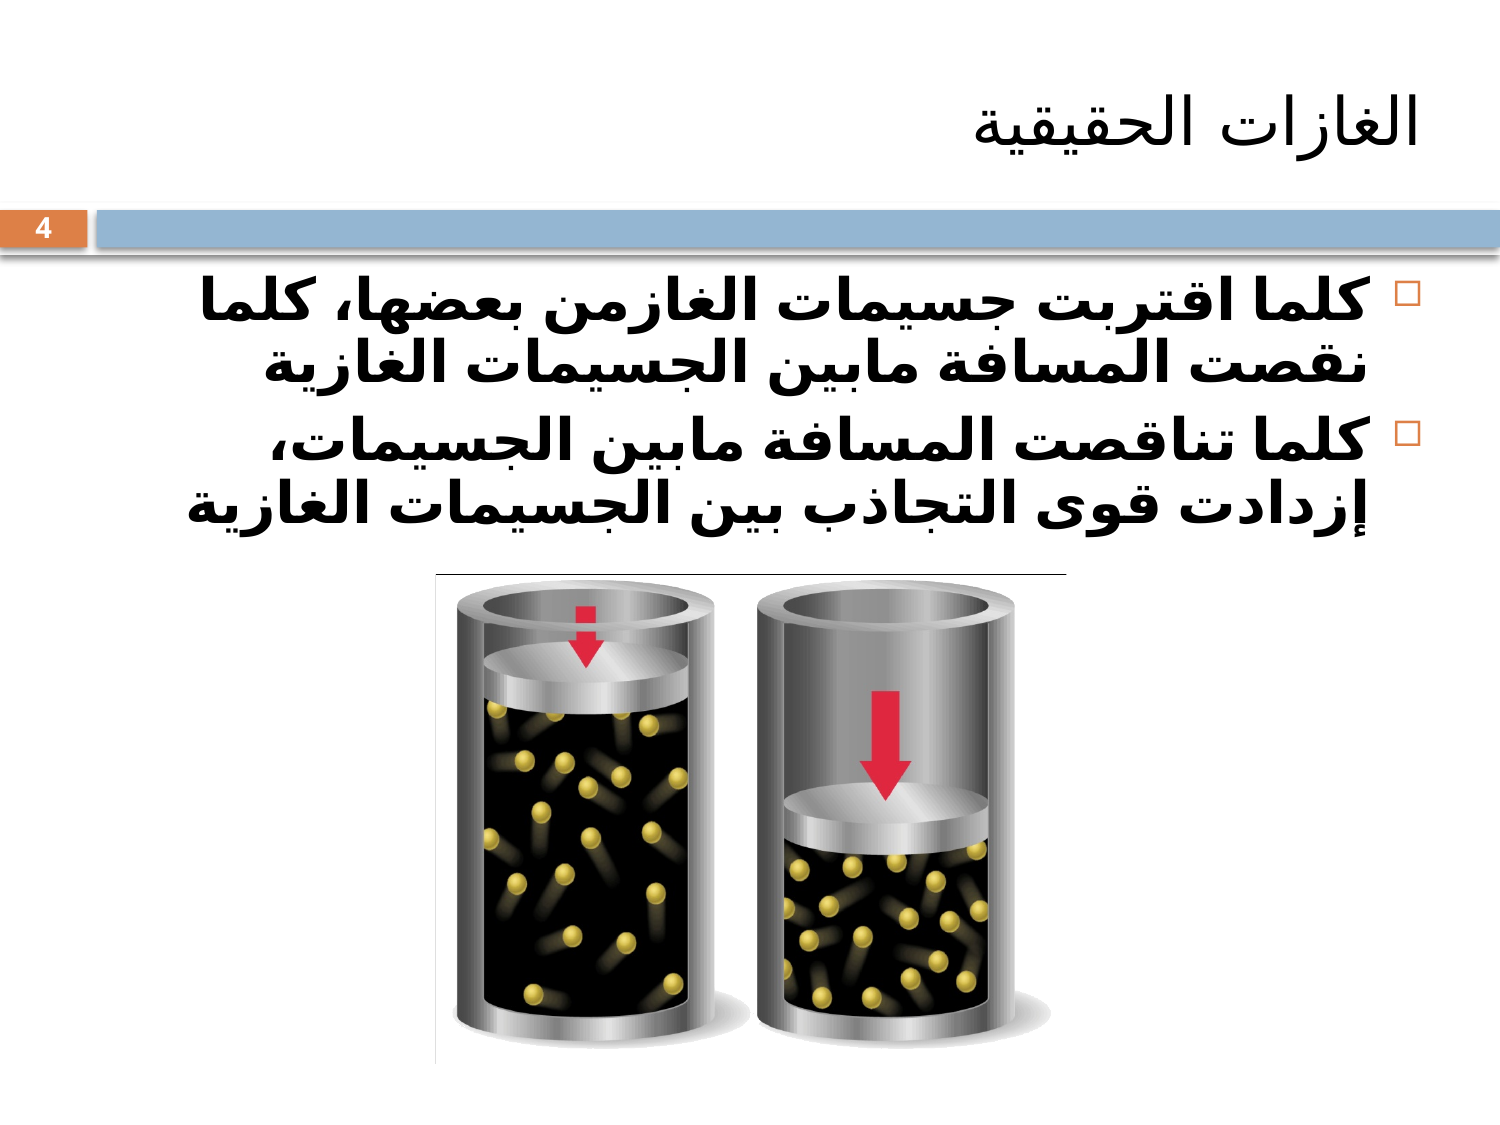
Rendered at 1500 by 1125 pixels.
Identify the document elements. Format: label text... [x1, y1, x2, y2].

picture [435, 573, 1067, 1065]
title الغازات الحقيقية [100, 37, 1438, 200]
slide_number 4 [0, 208, 88, 249]
list كلما اقتربت جسيمات الغازمن بعضها، كلما نقصت المسافة مابين الجسيمات الغازية كلما تناقصت المسافة مابين الجسيمات، إزدادت قوى التجاذب بين الجسيمات الغازية [100, 262, 1438, 633]
